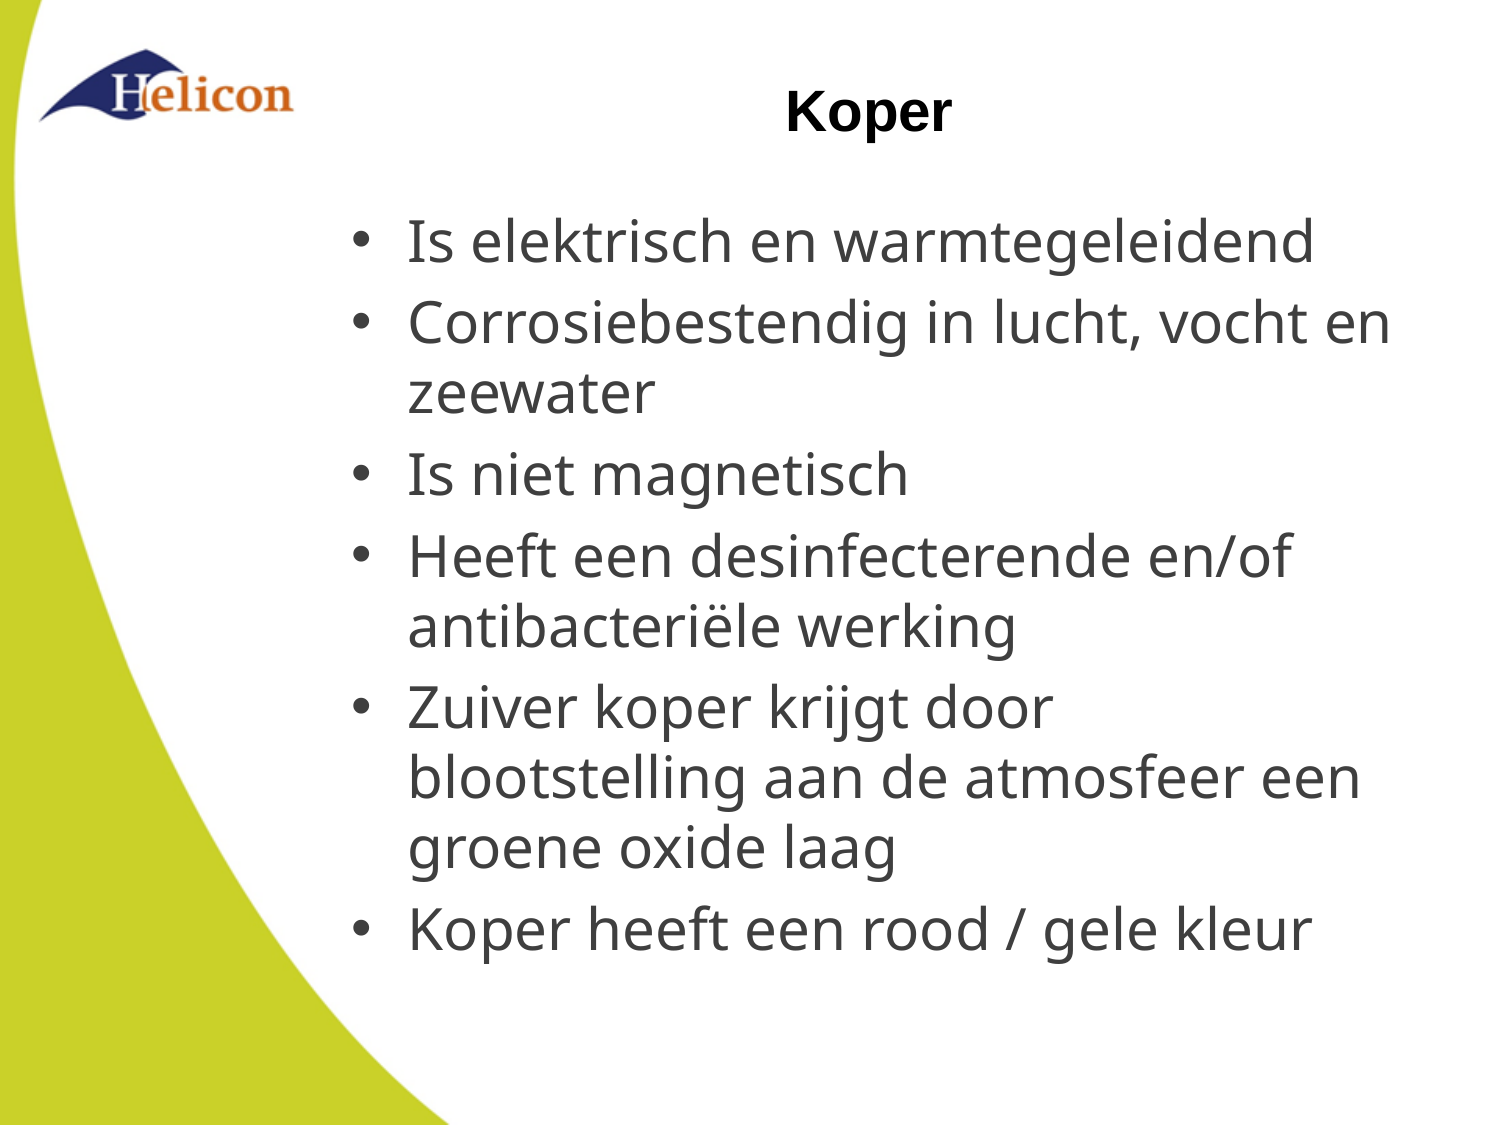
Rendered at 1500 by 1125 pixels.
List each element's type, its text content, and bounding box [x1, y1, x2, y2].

list Is elektrisch en warmtegeleidend Corrosiebestendig in lucht, vocht en zeewater Is niet magnetisch Heeft een desinfecterende en/of antibacteriële werking Zuiver koper krijgt door blootstelling aan de atmosfeer een groene oxide laag Koper heeft een rood / gele kleur [336, 196, 1425, 1005]
picture [0, 0, 1500, 1125]
title Koper [324, 54, 1415, 161]
